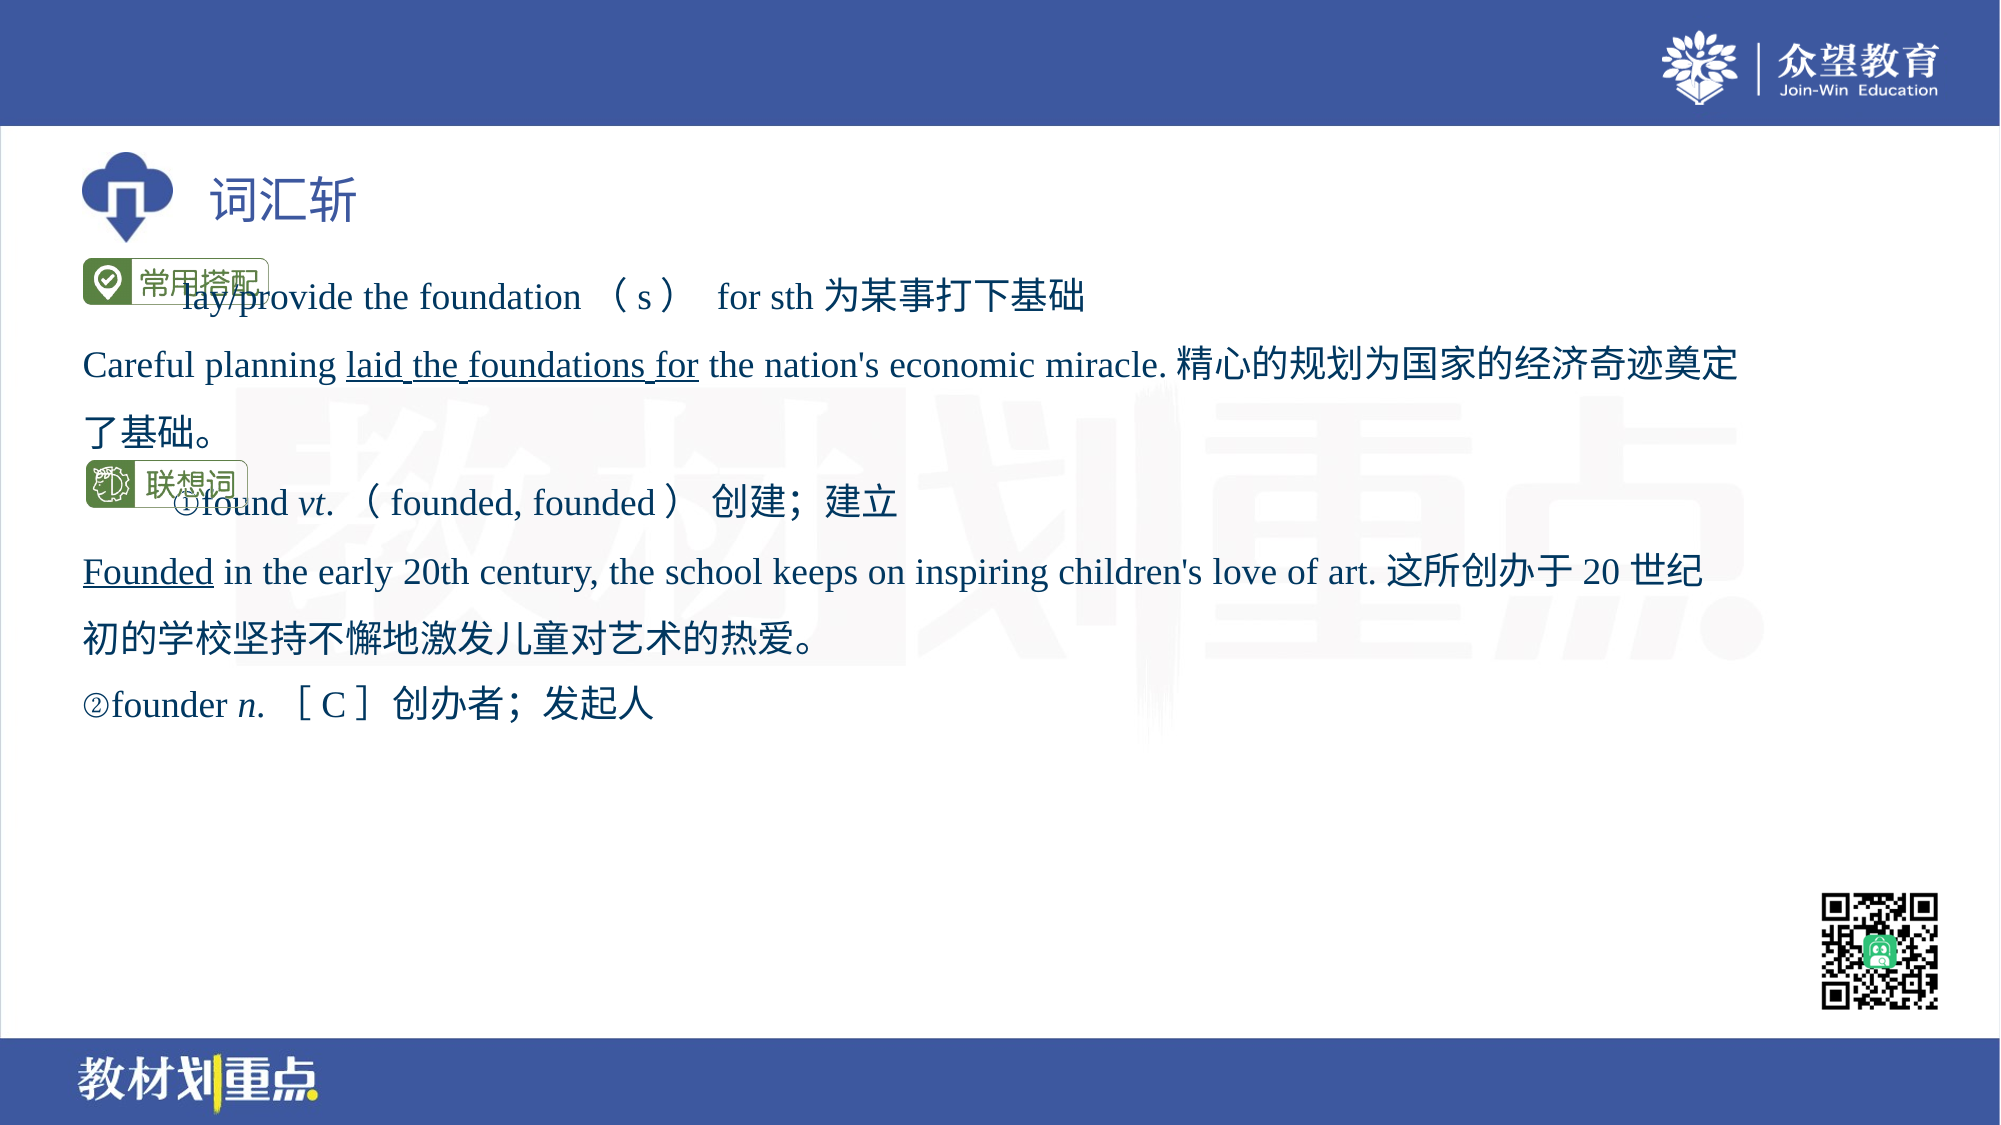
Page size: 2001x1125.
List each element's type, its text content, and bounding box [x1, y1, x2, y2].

text_box lay/provide the foundation（s） for sth为某事打下基础 Careful planning laid the foundations for the nation's economic miracle.精心的规划为国家的经济奇迹奠定 了基础。 ①found vt.（founded, founded） 创建；建立 Founded in the early 20th century, the school keeps on inspiring children's love of art.这所创办于20世纪 初的学校坚持不懈地激发儿童对艺术的热爱。 ②founder n.［C］创办者；发起人 [82, 247, 1817, 718]
picture [0, 0, 2000, 1125]
